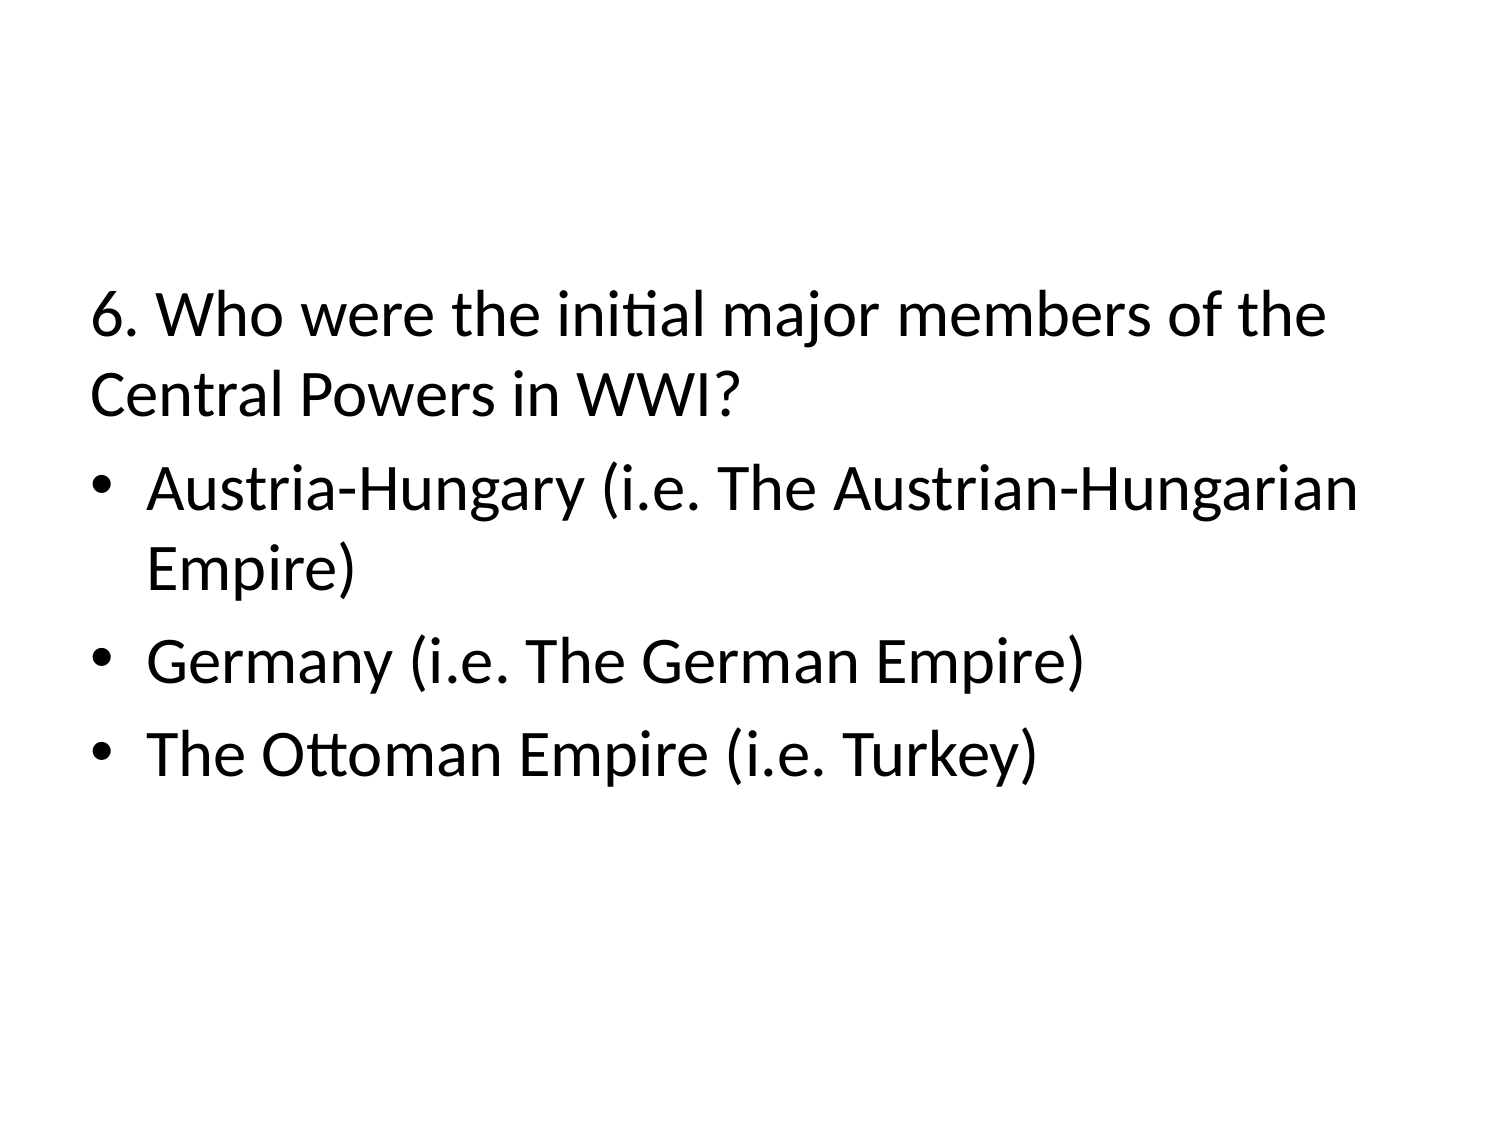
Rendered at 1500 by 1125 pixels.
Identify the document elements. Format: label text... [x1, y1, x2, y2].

list 6. Who were the initial major members of the Central Powers in WWI? Austria-Hungary (i.e. The Austrian-Hungarian Empire) Germany (i.e. The German Empire) The Ottoman Empire (i.e. Turkey) [75, 262, 1425, 1005]
